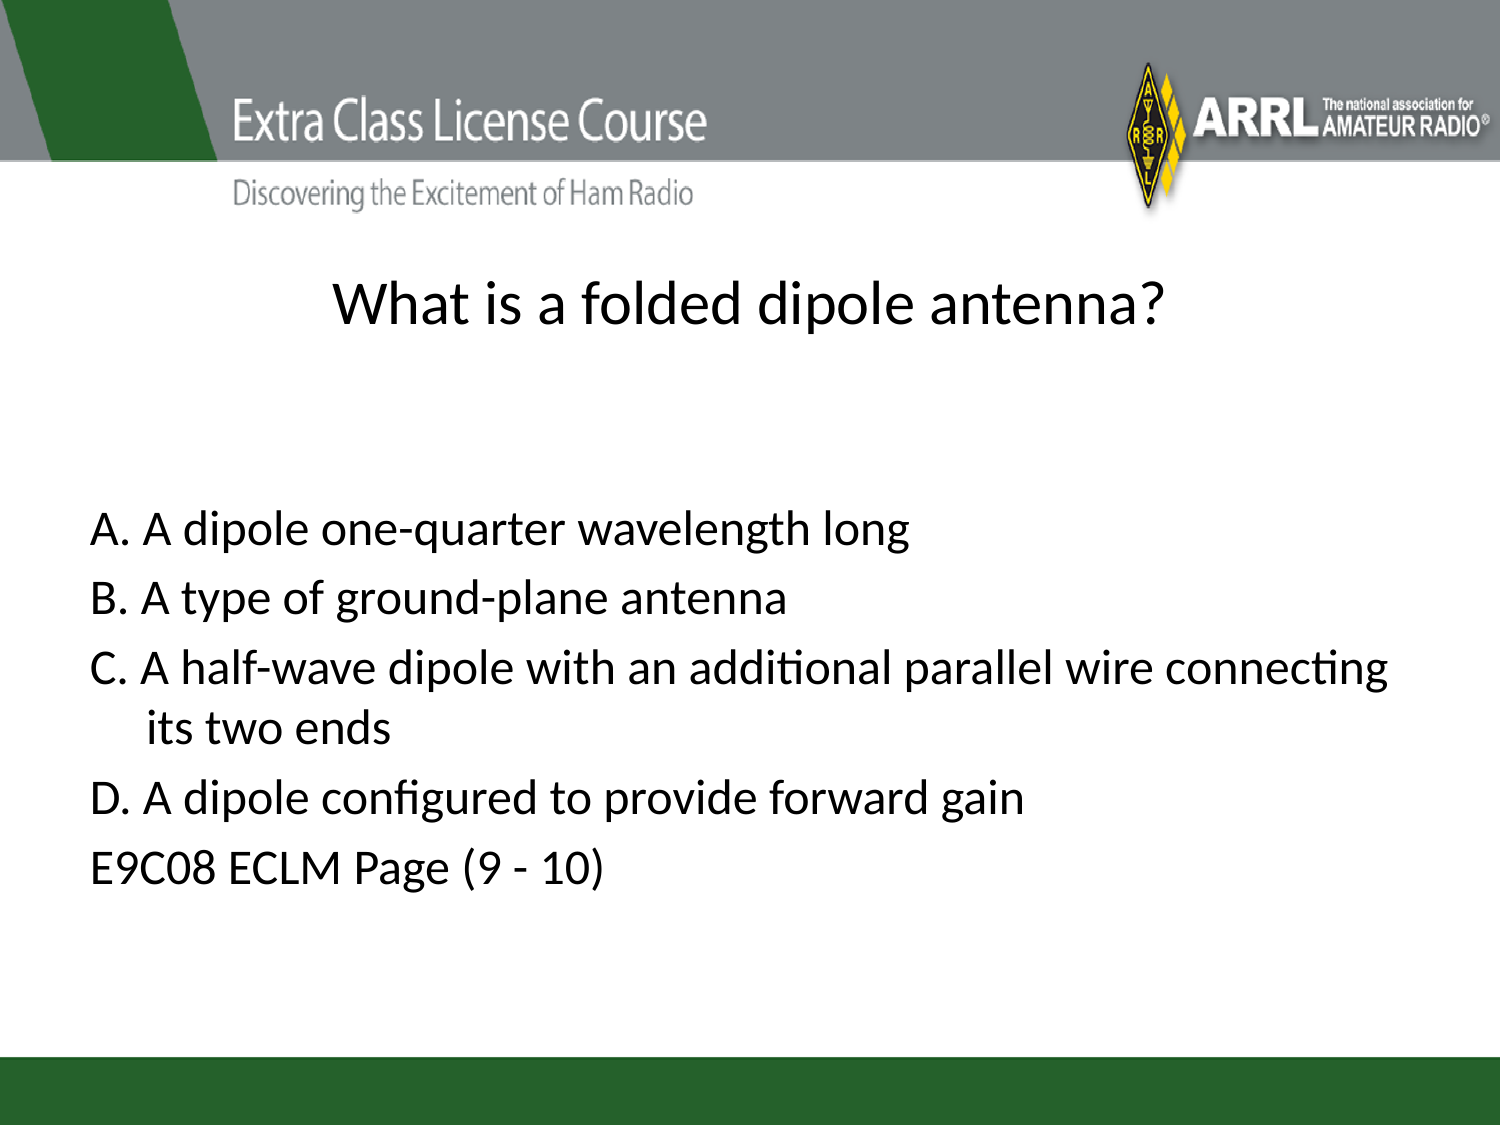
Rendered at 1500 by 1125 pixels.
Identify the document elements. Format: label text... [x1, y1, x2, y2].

list A. A dipole one-quarter wavelength long B. A type of ground-plane antenna C. A half-wave dipole with an additional parallel wire connecting its two ends D. A dipole configured to provide forward gain E9C08 ECLM Page (9 - 10) [75, 487, 1425, 1005]
picture [0, 0, 1500, 1125]
title What is a folded dipole antenna? [75, 254, 1425, 435]
